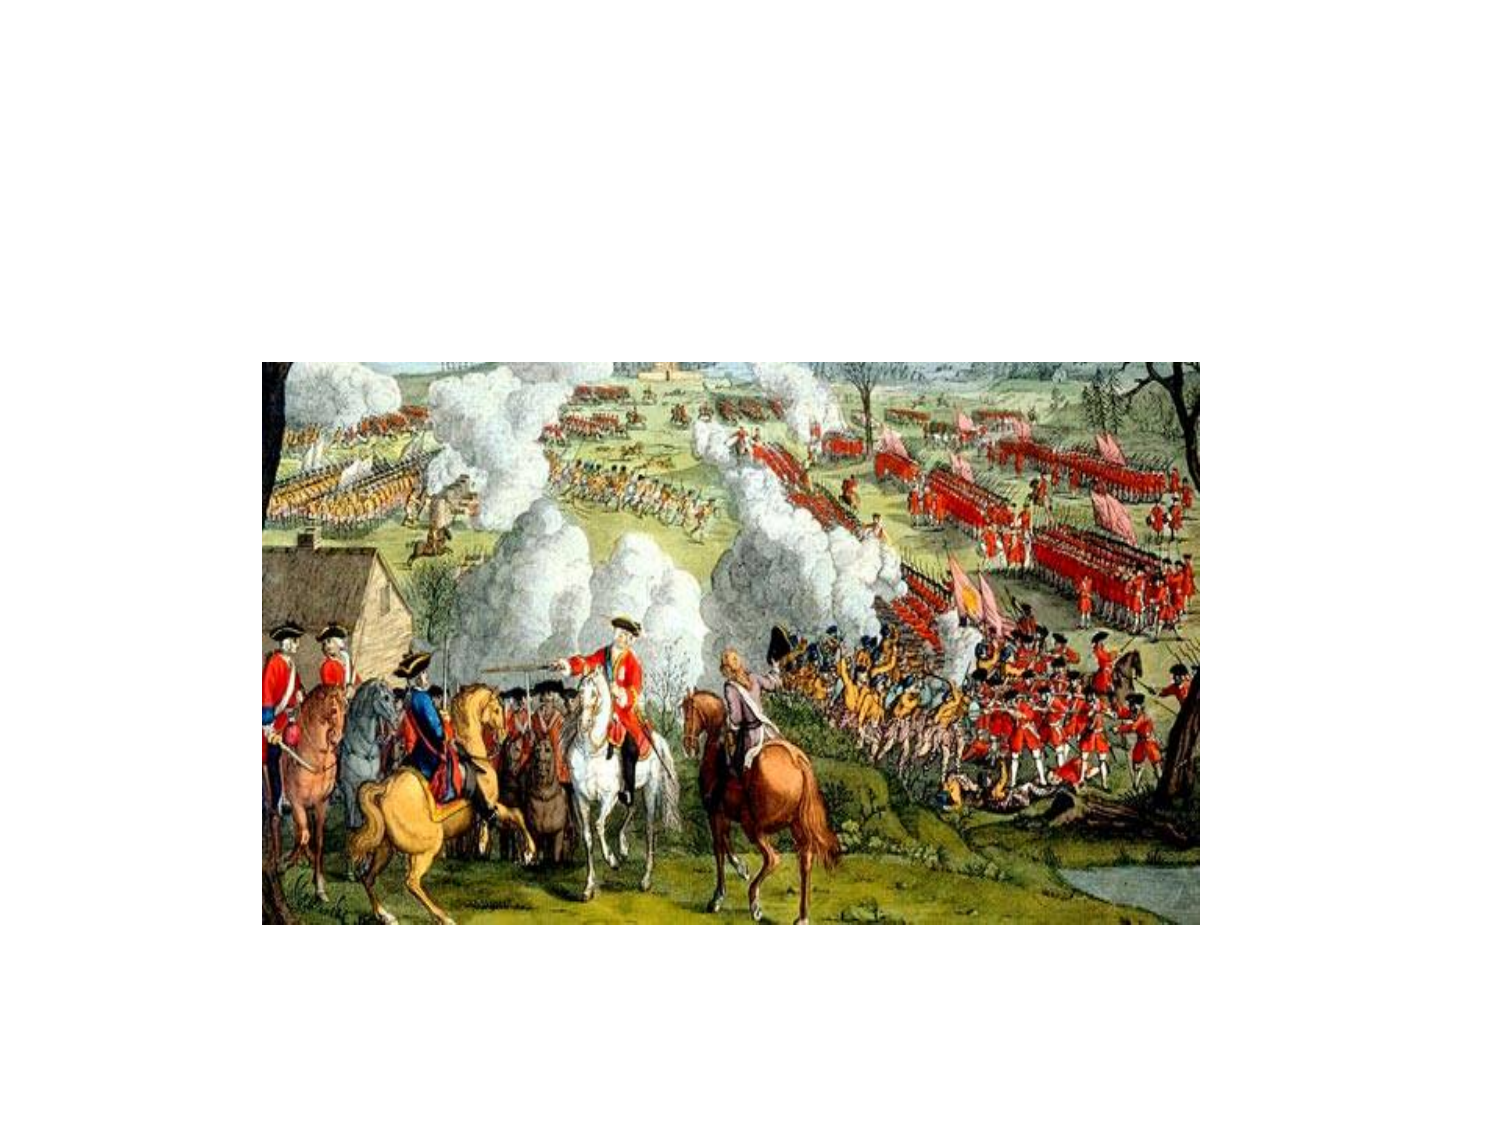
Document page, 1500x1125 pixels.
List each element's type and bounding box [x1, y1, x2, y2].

picture [262, 362, 1201, 926]
